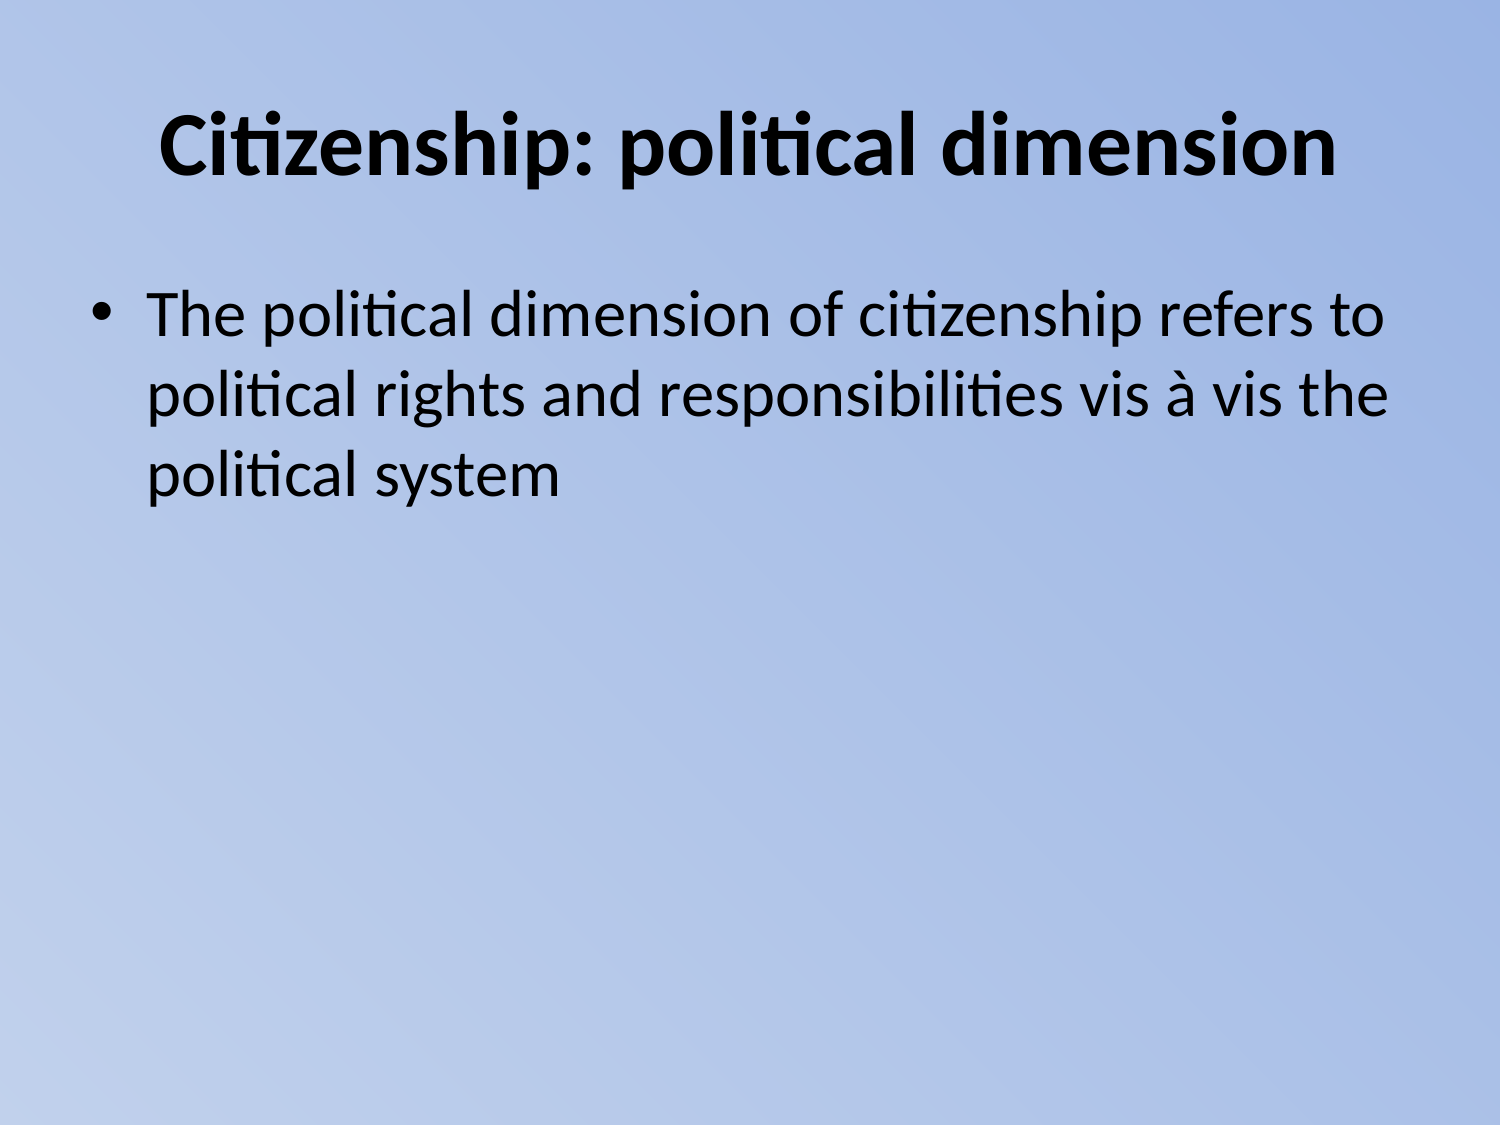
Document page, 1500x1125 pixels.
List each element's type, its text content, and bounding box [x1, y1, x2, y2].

list The political dimension of citizenship refers to political rights and responsibilities vis à vis the political system [75, 262, 1425, 1005]
title Citizenship: political dimension [75, 45, 1425, 233]
